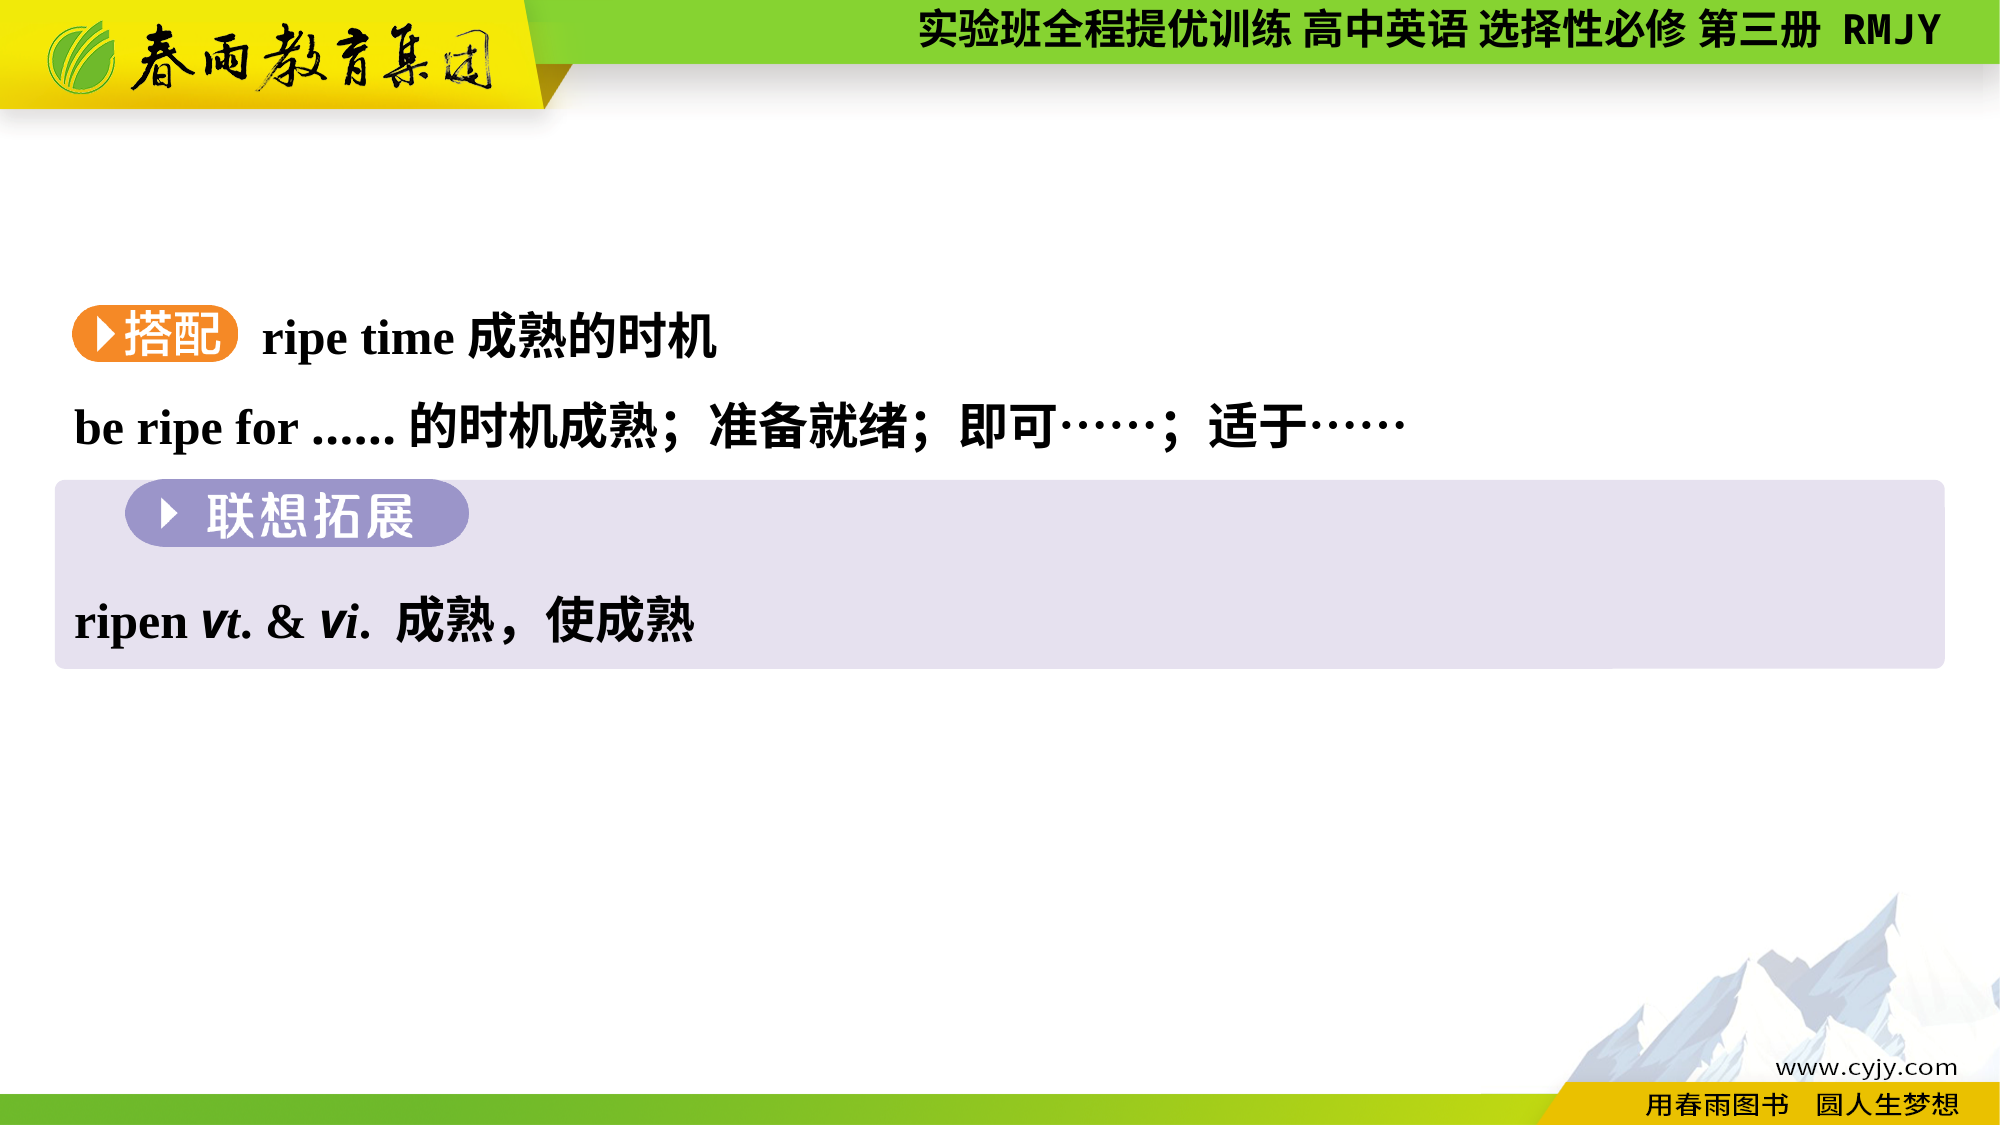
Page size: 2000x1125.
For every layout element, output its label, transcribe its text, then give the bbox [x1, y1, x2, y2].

text_box ripen vt. & vi. 成熟，使成熟 [59, 551, 1944, 657]
picture [0, 0, 2000, 1125]
list ripe time成熟的时机 be ripe for ……的时机成熟；准备就绪；即可……；适于…… [59, 267, 1944, 465]
text_box [54, 479, 1945, 669]
